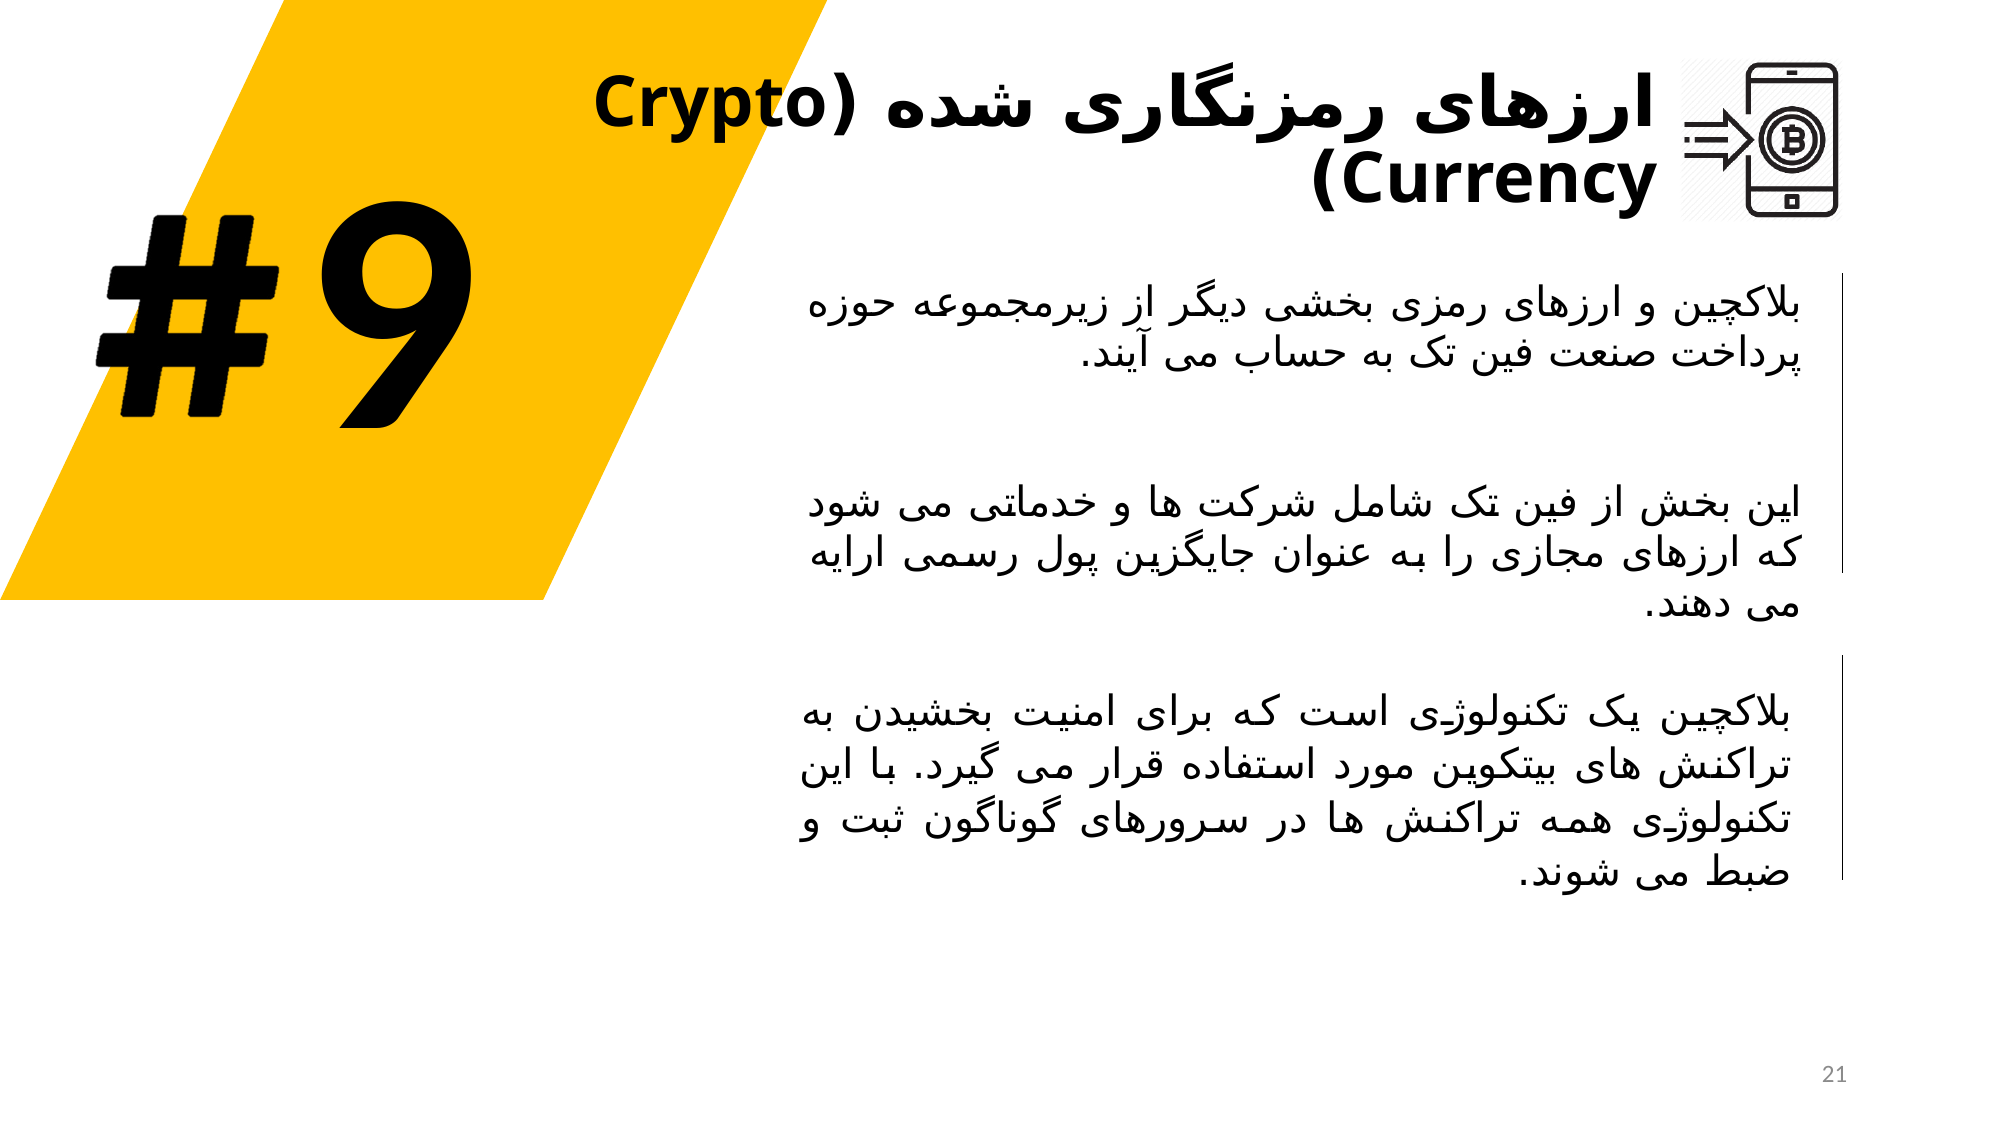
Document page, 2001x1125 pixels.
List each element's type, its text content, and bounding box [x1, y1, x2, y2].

slide_number 21 [1412, 1042, 1863, 1103]
text_box [255, 0, 829, 57]
text_box بلاکچین و ارزهای رمزی بخشی دیگر از زیرمجموعه حوزه پرداخت صنعت فین تک به حساب می آیند. این بخش از فین تک شامل شرکت ها و خدماتی می شود که ارزهای مجازی را به عنوان جایگزین پول رسمی ارایه می دهند. [791, 267, 1817, 633]
picture [86, 206, 288, 426]
text_box [185, 99, 236, 206]
text_box [0, 226, 722, 601]
text_box ارزهای رمزنگاری شده (Crypto Currency) [236, 57, 1674, 226]
picture [1679, 57, 1843, 222]
text_box بلاکچین یک تکنولوژی است که برای امنیت بخشیدن به تراکنش های بیتکوین مورد استفاده قرار می گیرد. با این تکنولوژی همه تراکنش ها در سرورهای گوناگون ثبت و ضبط می شوند. [781, 672, 1807, 902]
text_box 9 [288, 226, 494, 505]
